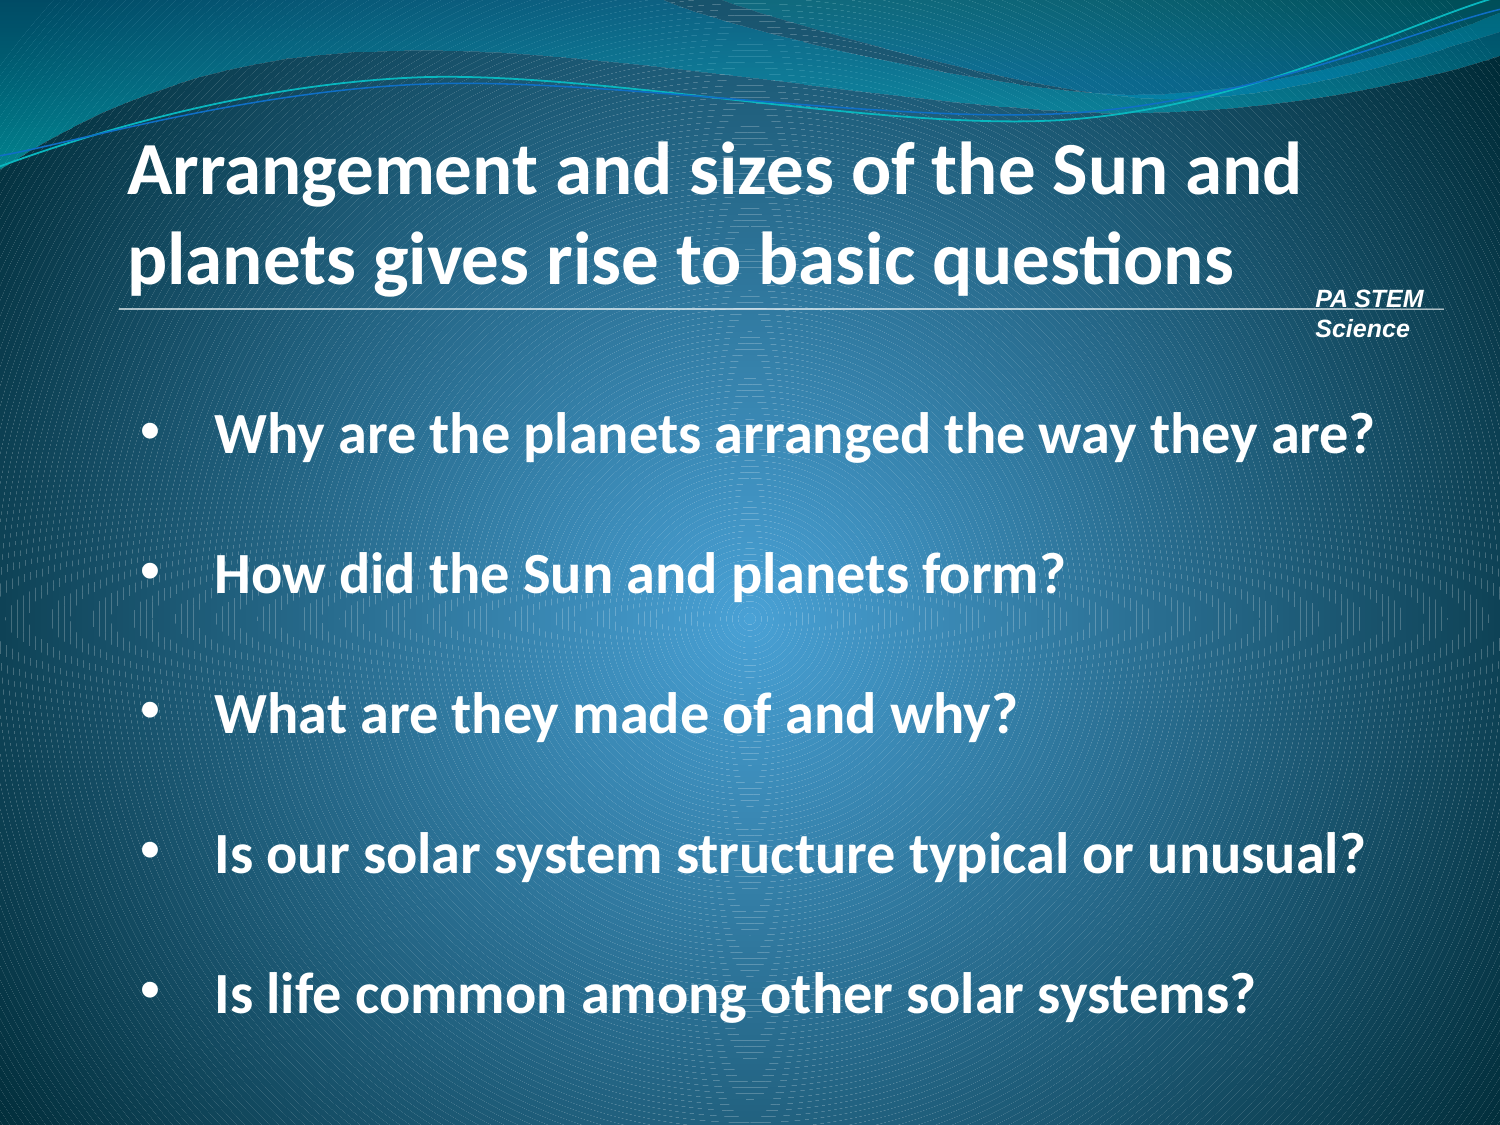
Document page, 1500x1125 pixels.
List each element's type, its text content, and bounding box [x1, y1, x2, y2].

text_box Why are the planets arranged the way they are? How did the Sun and planets form? What are they made of and why? Is our solar system structure typical or unusual? Is life common among other solar systems? [125, 387, 1425, 1078]
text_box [118, 274, 1445, 351]
text_box Arrangement and sizes of the Sun and planets gives rise to basic questions [112, 112, 1463, 308]
